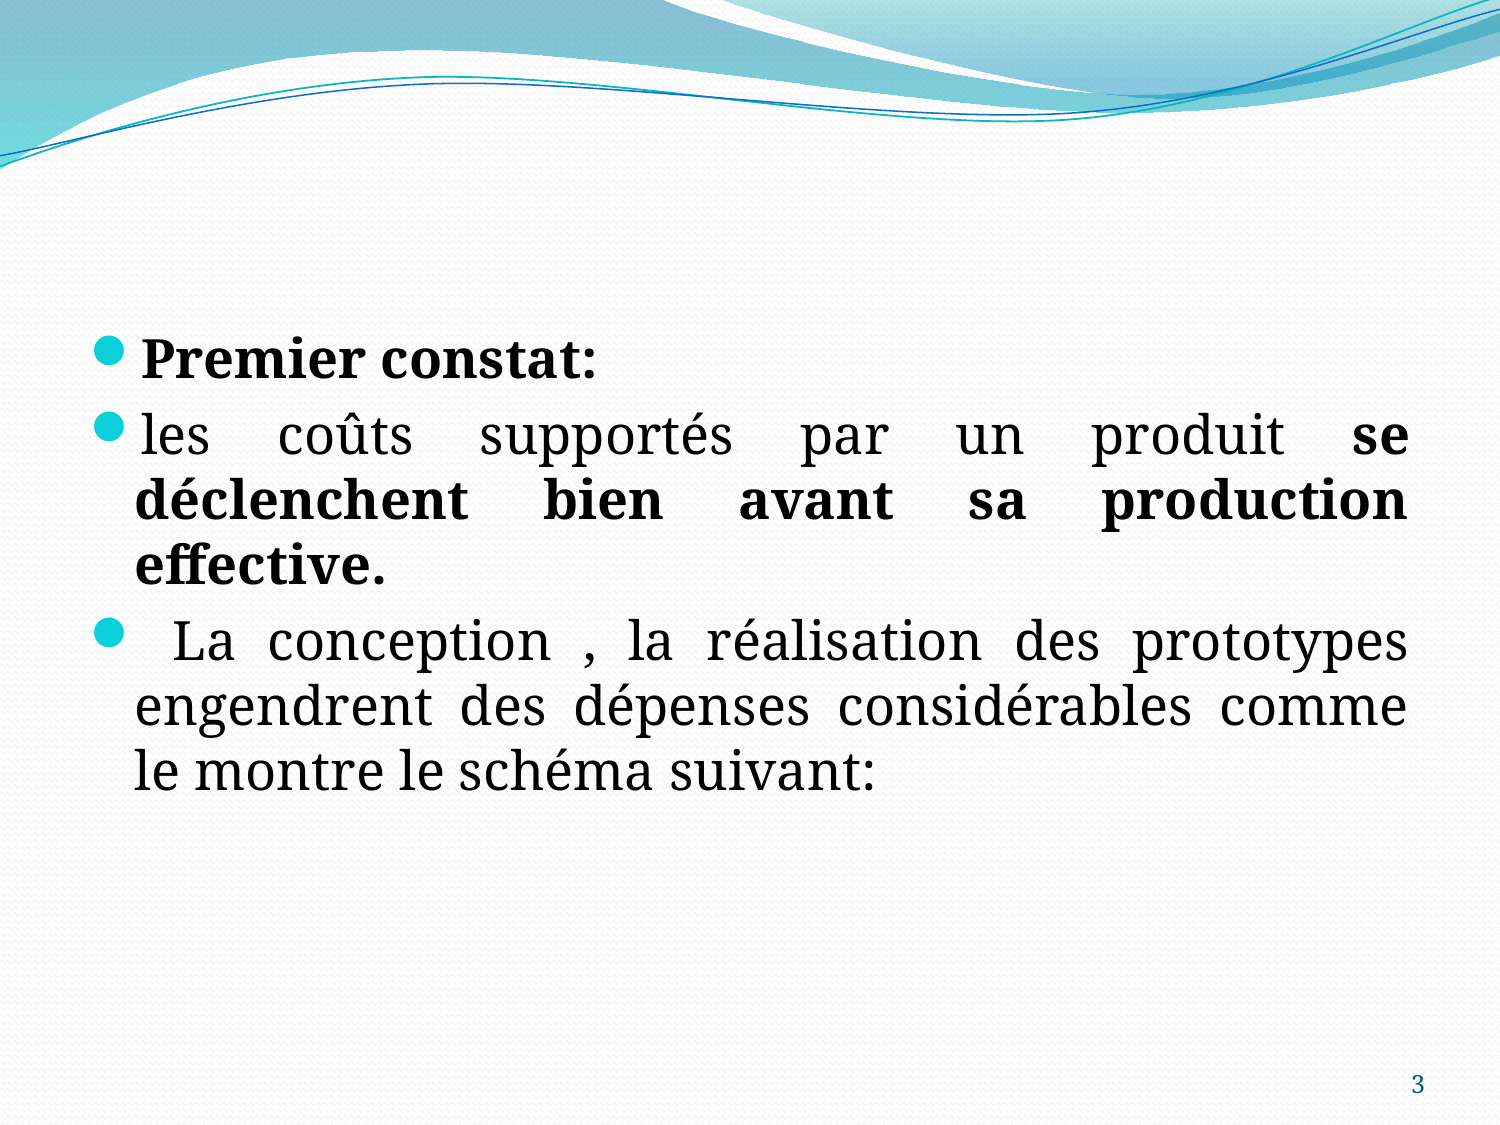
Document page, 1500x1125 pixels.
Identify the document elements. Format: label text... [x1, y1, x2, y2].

slide_number 3 [1299, 1042, 1425, 1103]
list Premier constat: les coûts supportés par un produit se déclenchent bien avant sa production effective. La conception , la réalisation des prototypes engendrent des dépenses considérables comme le montre le schéma suivant: [75, 317, 1425, 1038]
